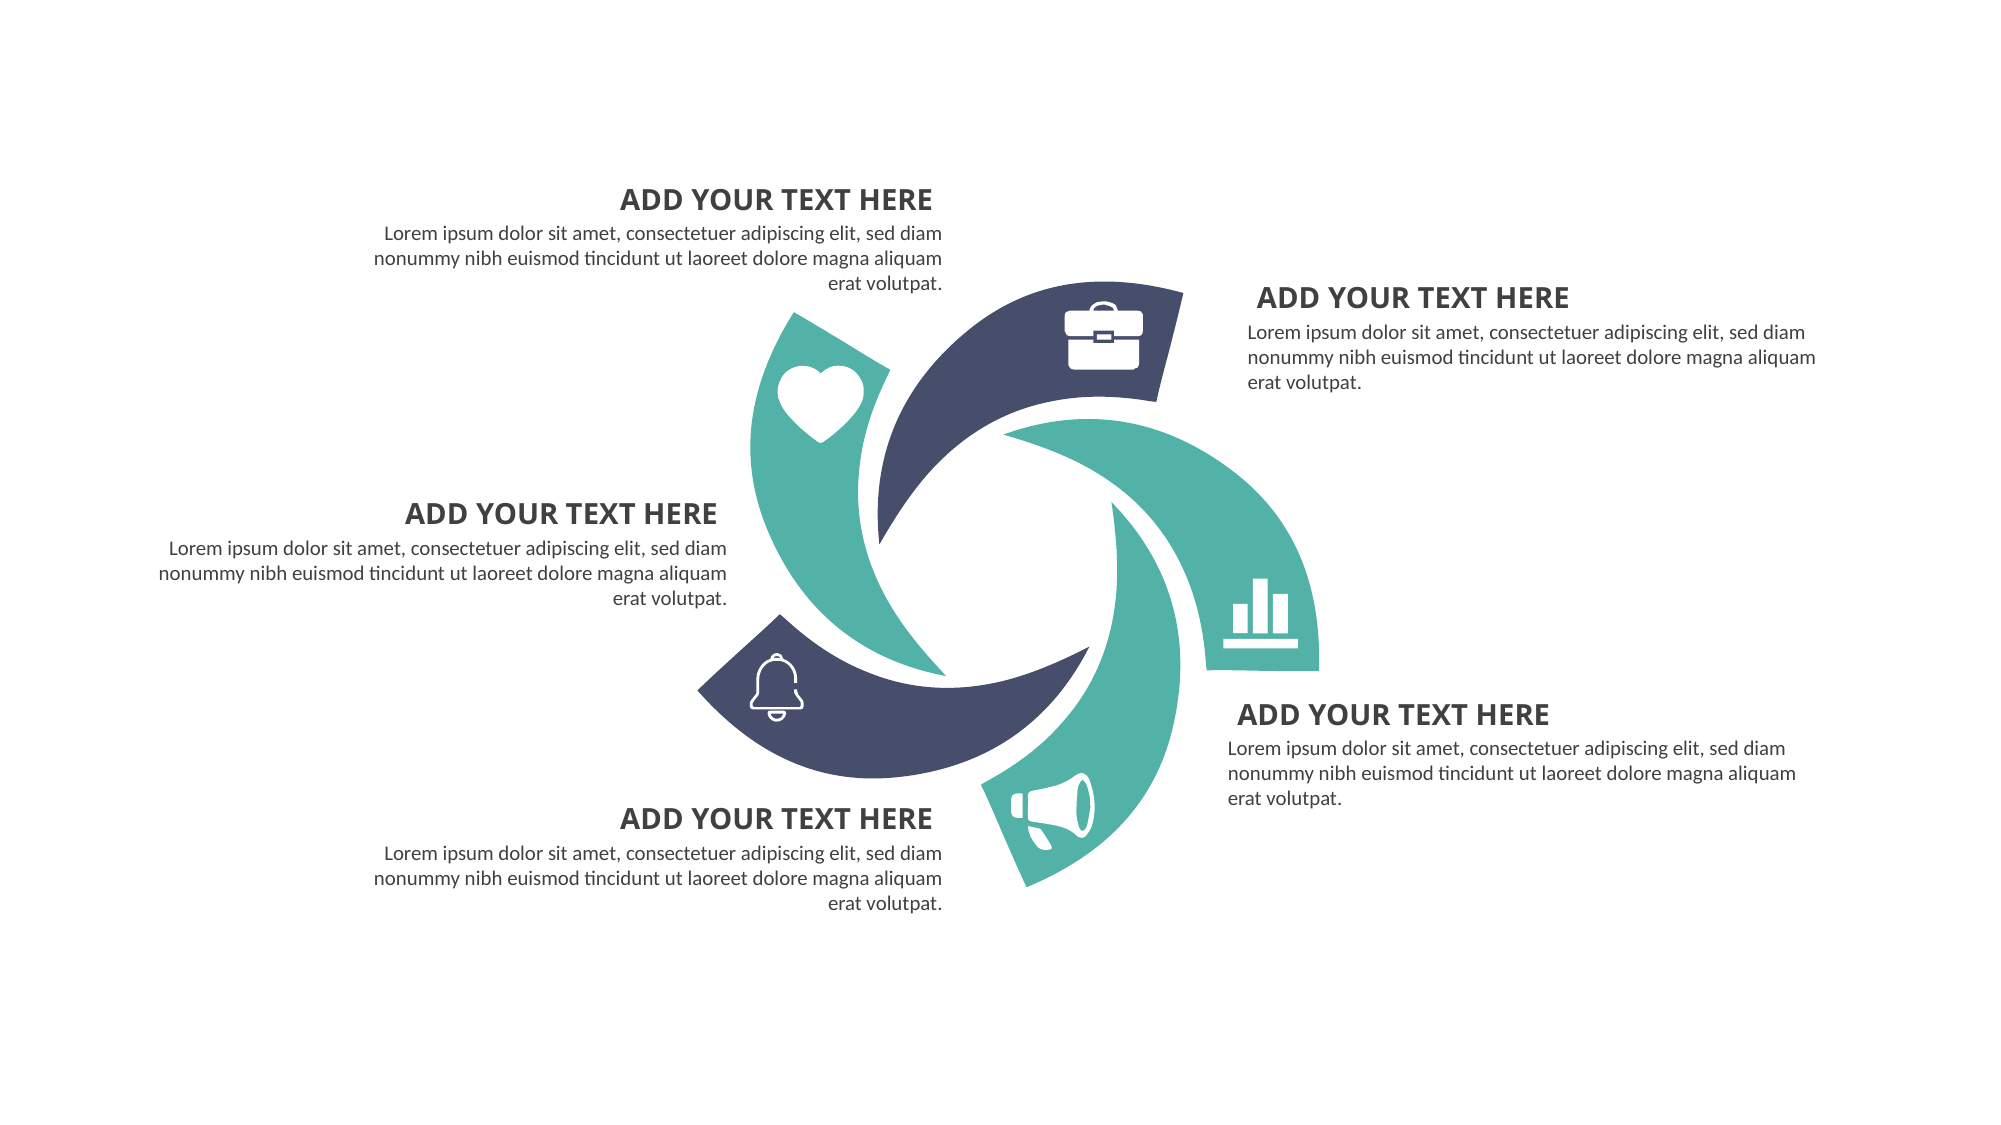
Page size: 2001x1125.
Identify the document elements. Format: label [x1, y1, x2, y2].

text_box [341, 173, 958, 303]
text_box [126, 488, 713, 618]
text_box [1223, 578, 1298, 649]
text_box [1064, 300, 1143, 370]
text_box [1298, 688, 1829, 818]
text_box [341, 793, 958, 923]
text_box [1232, 272, 1849, 402]
text_box [749, 652, 804, 723]
text_box [713, 280, 1298, 881]
text_box [1010, 770, 1097, 851]
